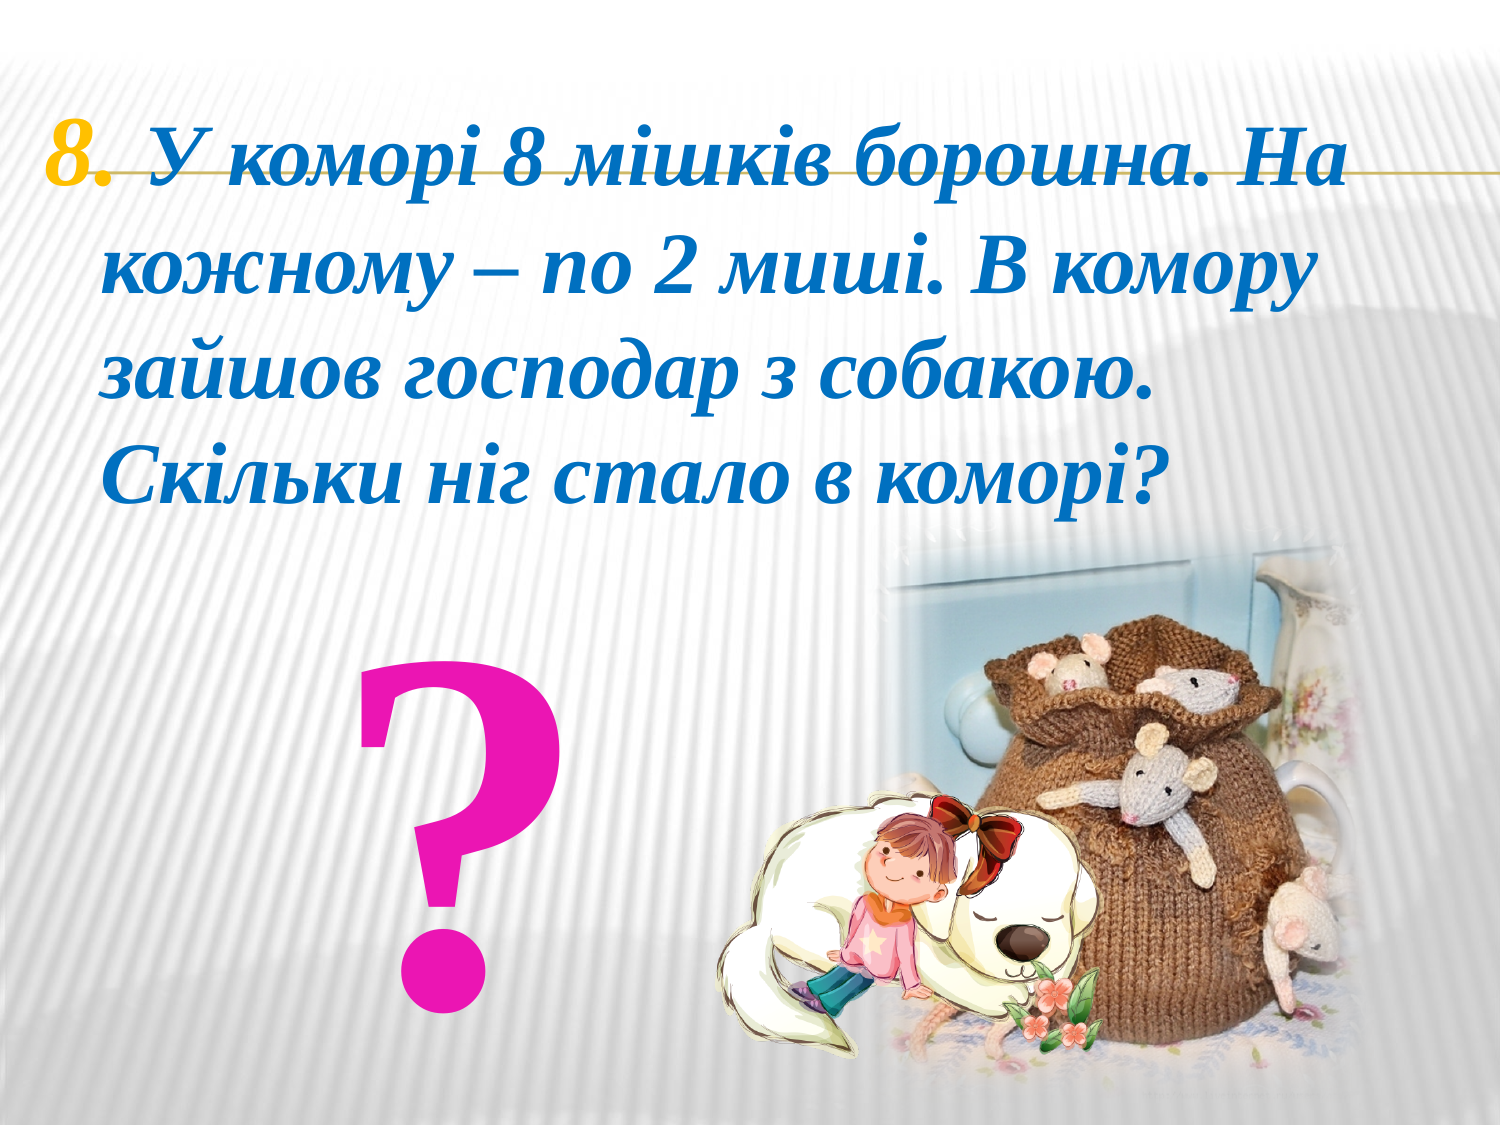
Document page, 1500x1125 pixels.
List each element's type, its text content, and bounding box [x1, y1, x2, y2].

list 8. У коморі 8 мішків борошна. На кожному – по 2 миші. В комору зайшов господар з собакою. Скільки ніг стало в коморі? [29, 78, 1455, 1059]
text_box ? [242, 478, 680, 1119]
picture [714, 510, 1376, 1107]
